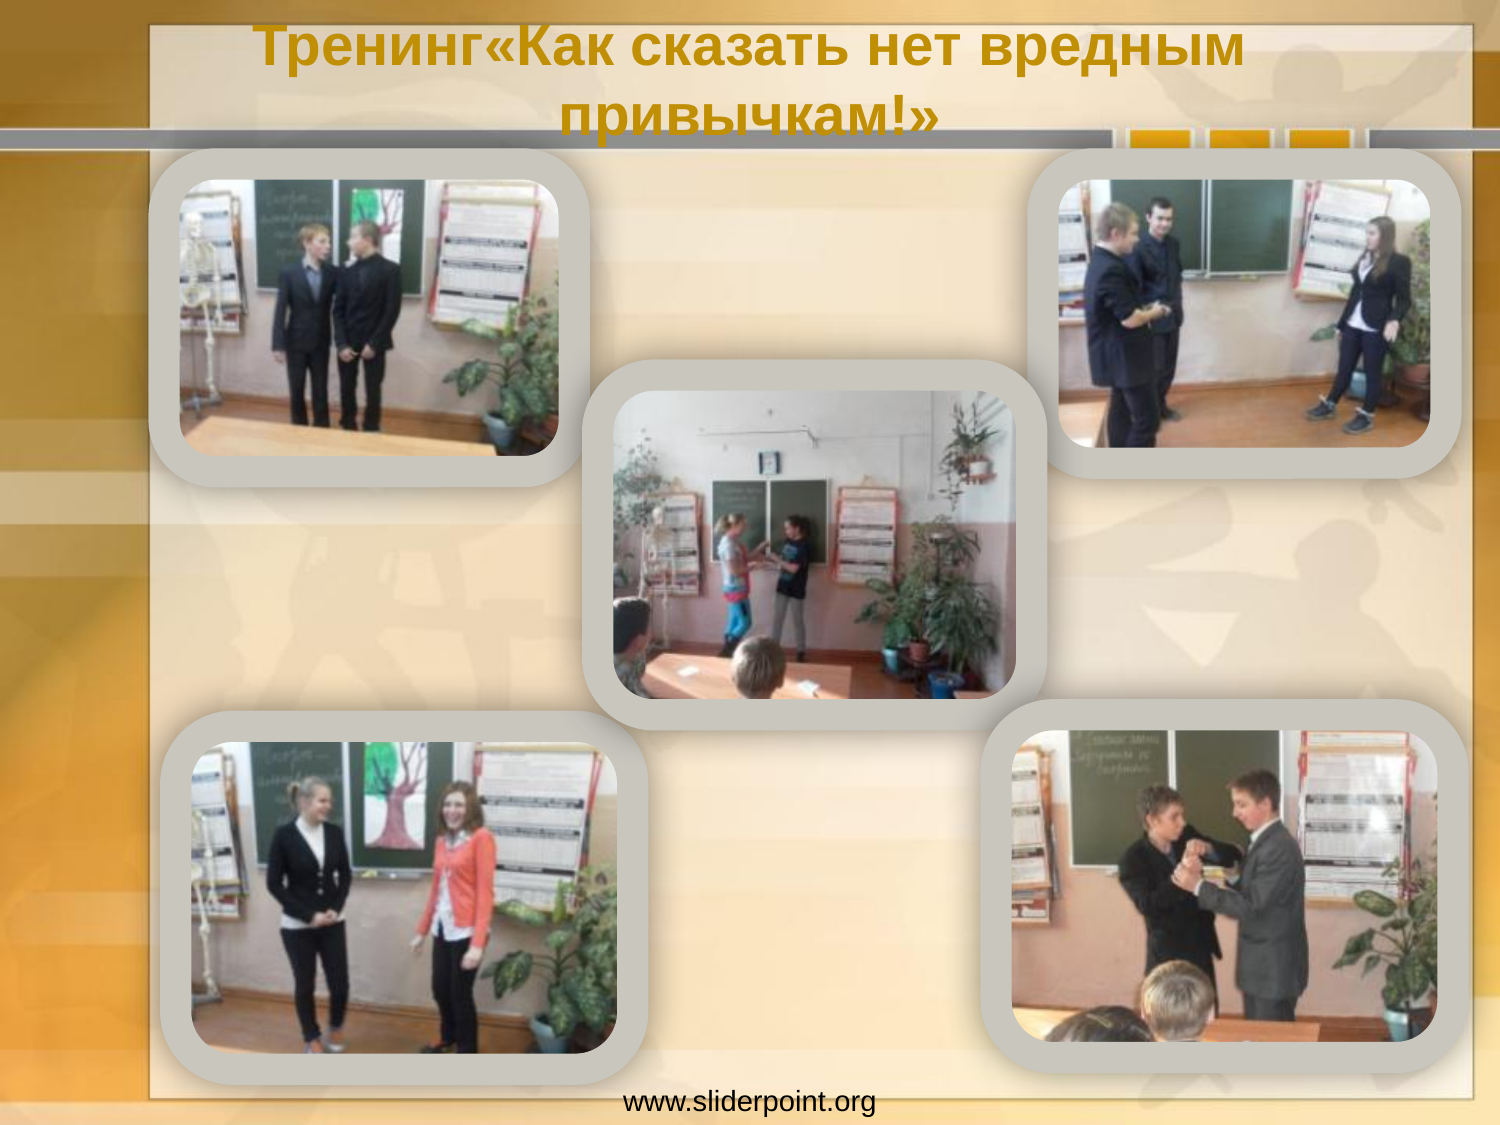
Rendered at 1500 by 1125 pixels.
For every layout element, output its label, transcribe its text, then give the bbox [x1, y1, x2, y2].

text_box Тренинг«Как сказать нет вредным привычкам!» [187, 0, 1313, 155]
footer www.sliderpoint.org [512, 1074, 988, 1125]
picture [0, 0, 1500, 1125]
